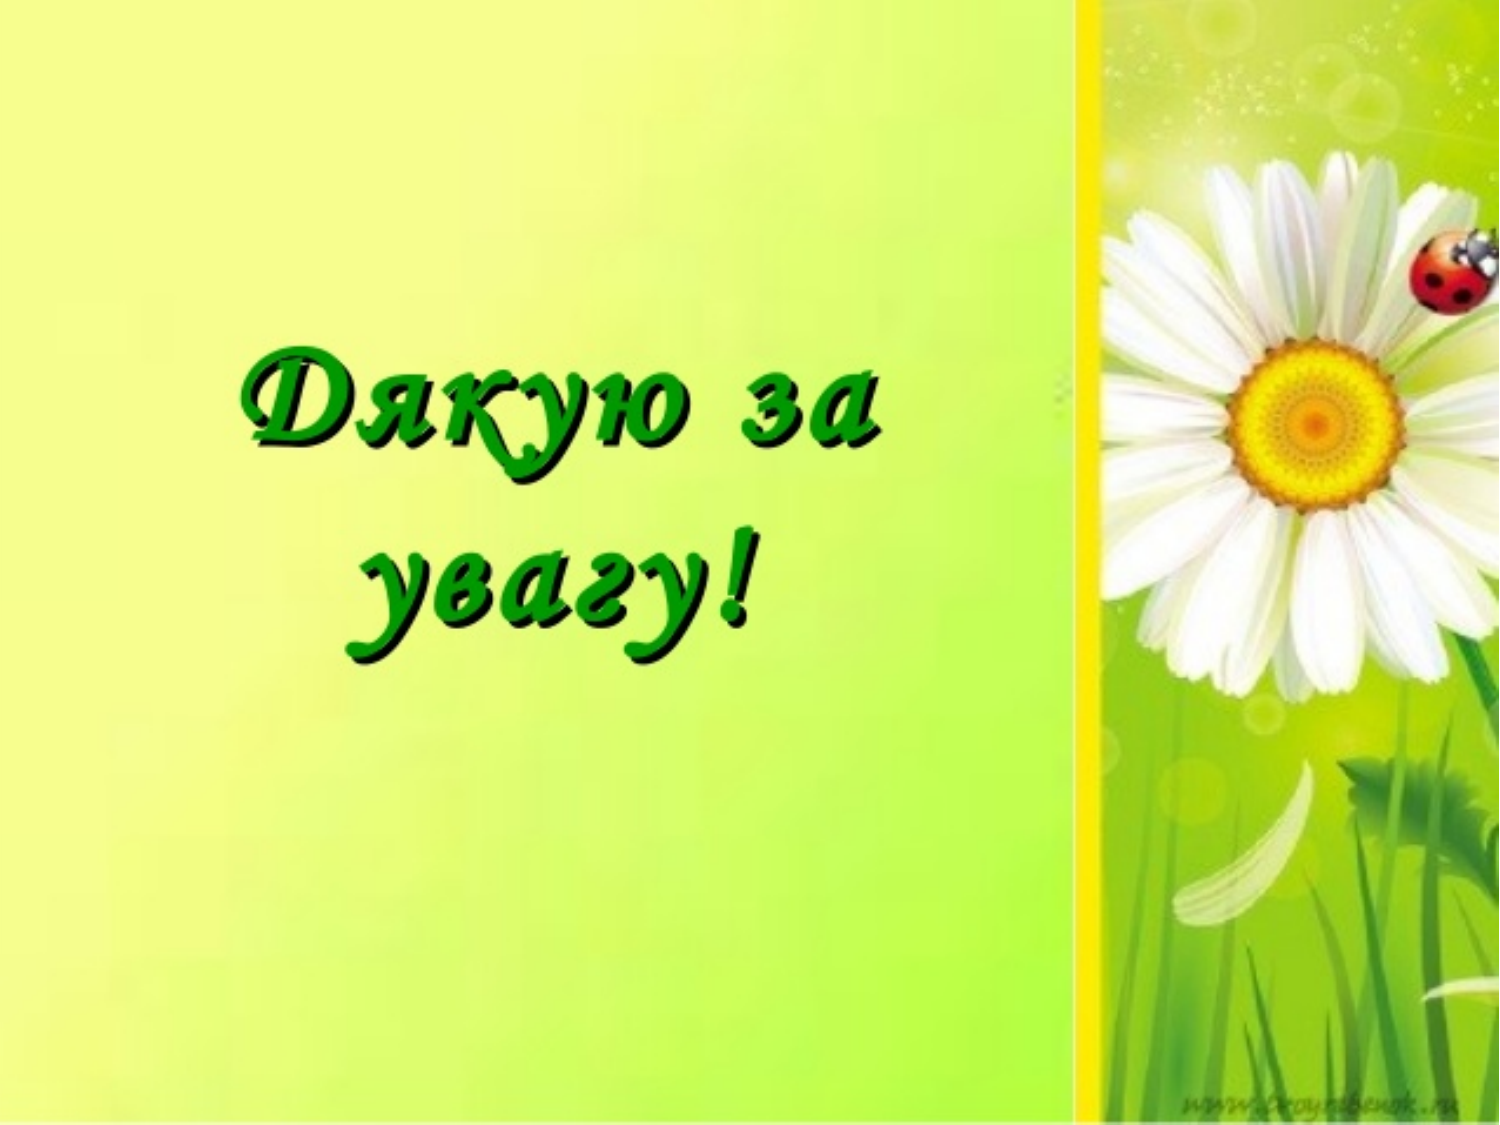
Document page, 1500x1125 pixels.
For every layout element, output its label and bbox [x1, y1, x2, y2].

list [0, 0, 1499, 1125]
